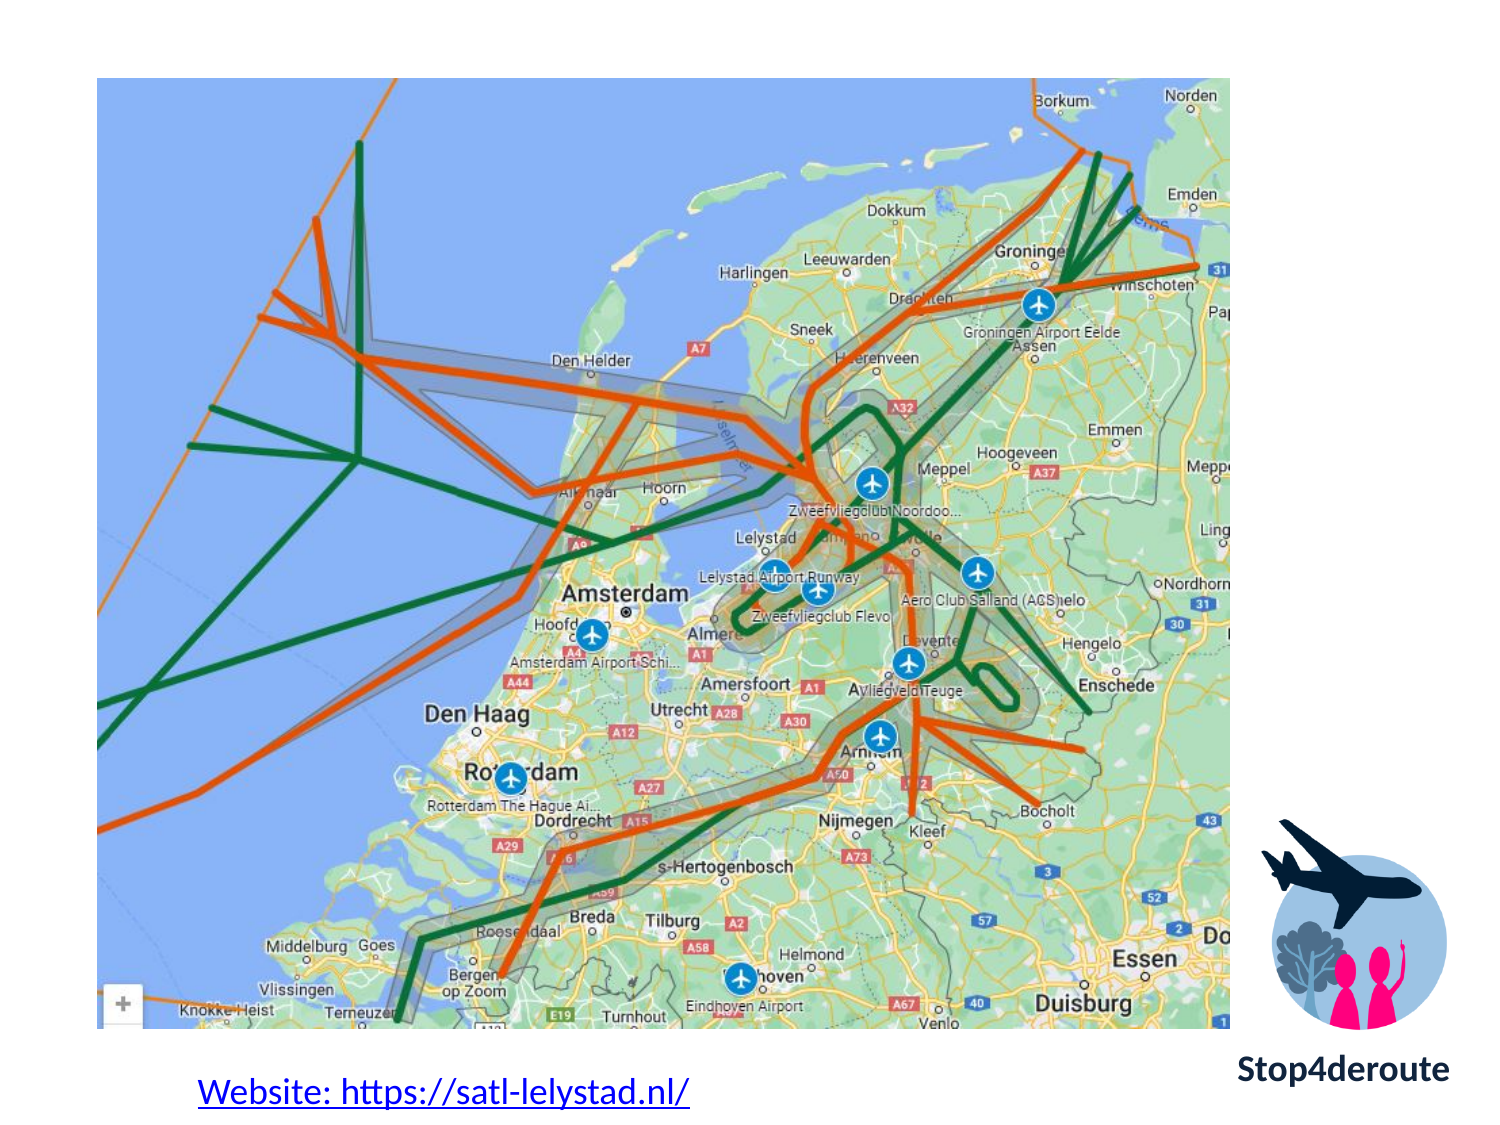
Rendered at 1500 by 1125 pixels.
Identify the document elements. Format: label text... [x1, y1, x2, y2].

picture [97, 77, 1230, 1030]
text_box Website: https://satl-lelystad.nl/ [183, 1059, 869, 1120]
picture [1246, 810, 1468, 1035]
